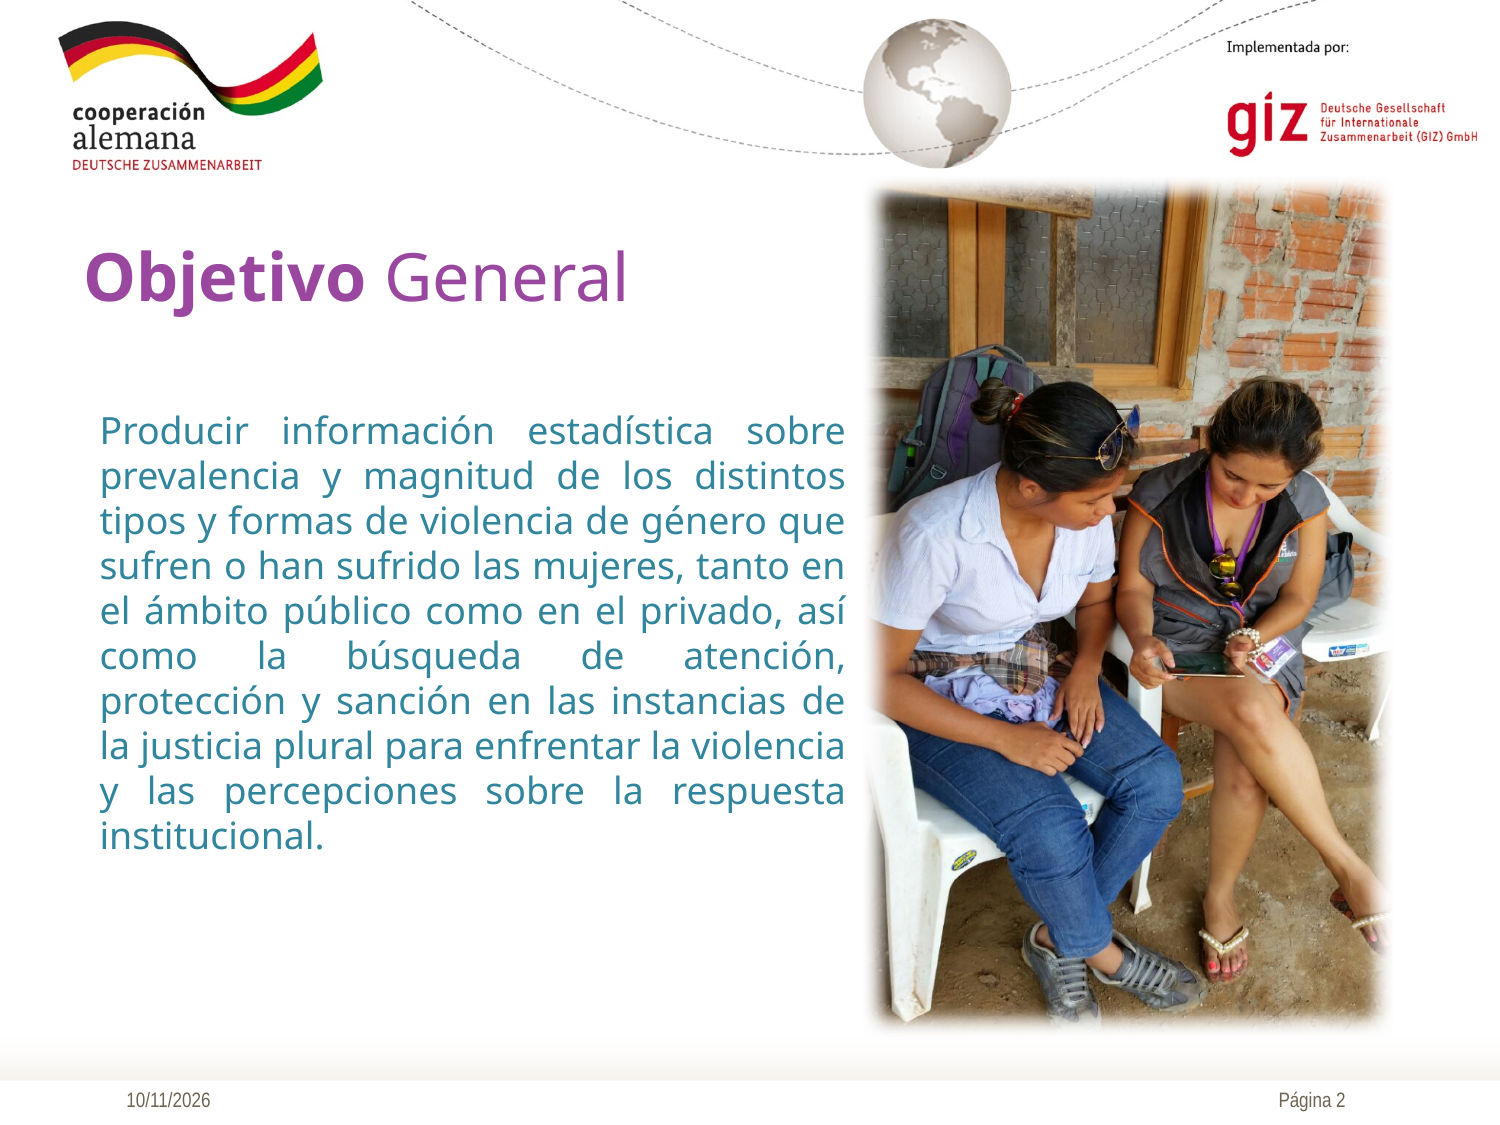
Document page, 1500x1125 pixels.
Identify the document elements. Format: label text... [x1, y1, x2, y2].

text_box Objetivo General [68, 166, 1319, 332]
picture [0, 0, 1500, 1081]
text_box Producir información estadística sobre prevalencia y magnitud de los distintos tipos y formas de violencia de género que sufren o han sufrido las mujeres, tanto en el ámbito público como en el privado, así como la búsqueda de atención, protección y sanción en las instancias de la justicia plural para enfrentar la violencia y las percepciones sobre la respuesta institucional. [84, 400, 856, 865]
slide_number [111, 1079, 325, 1121]
